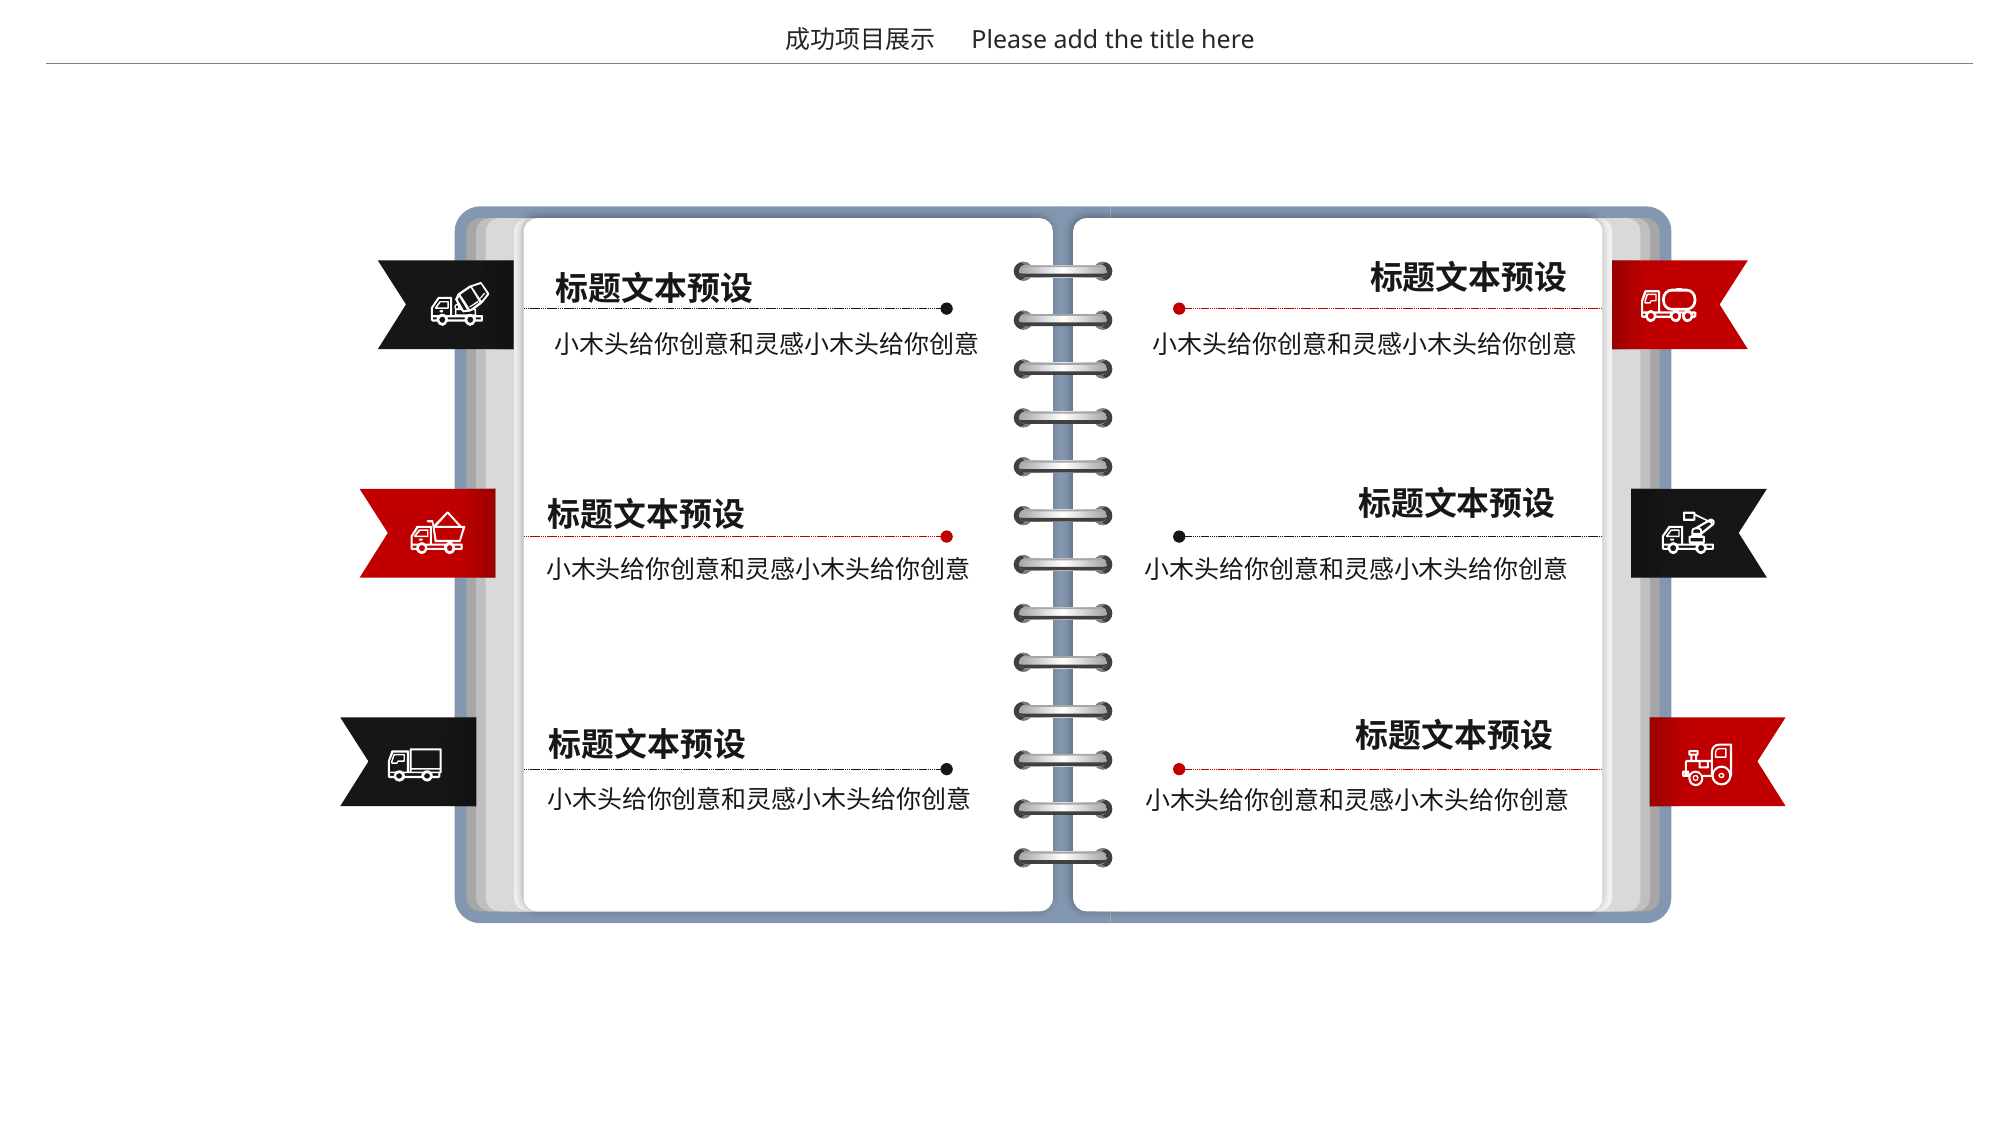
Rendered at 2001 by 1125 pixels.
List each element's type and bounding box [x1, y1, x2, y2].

text_box [46, 15, 1974, 64]
text_box [340, 206, 1786, 924]
